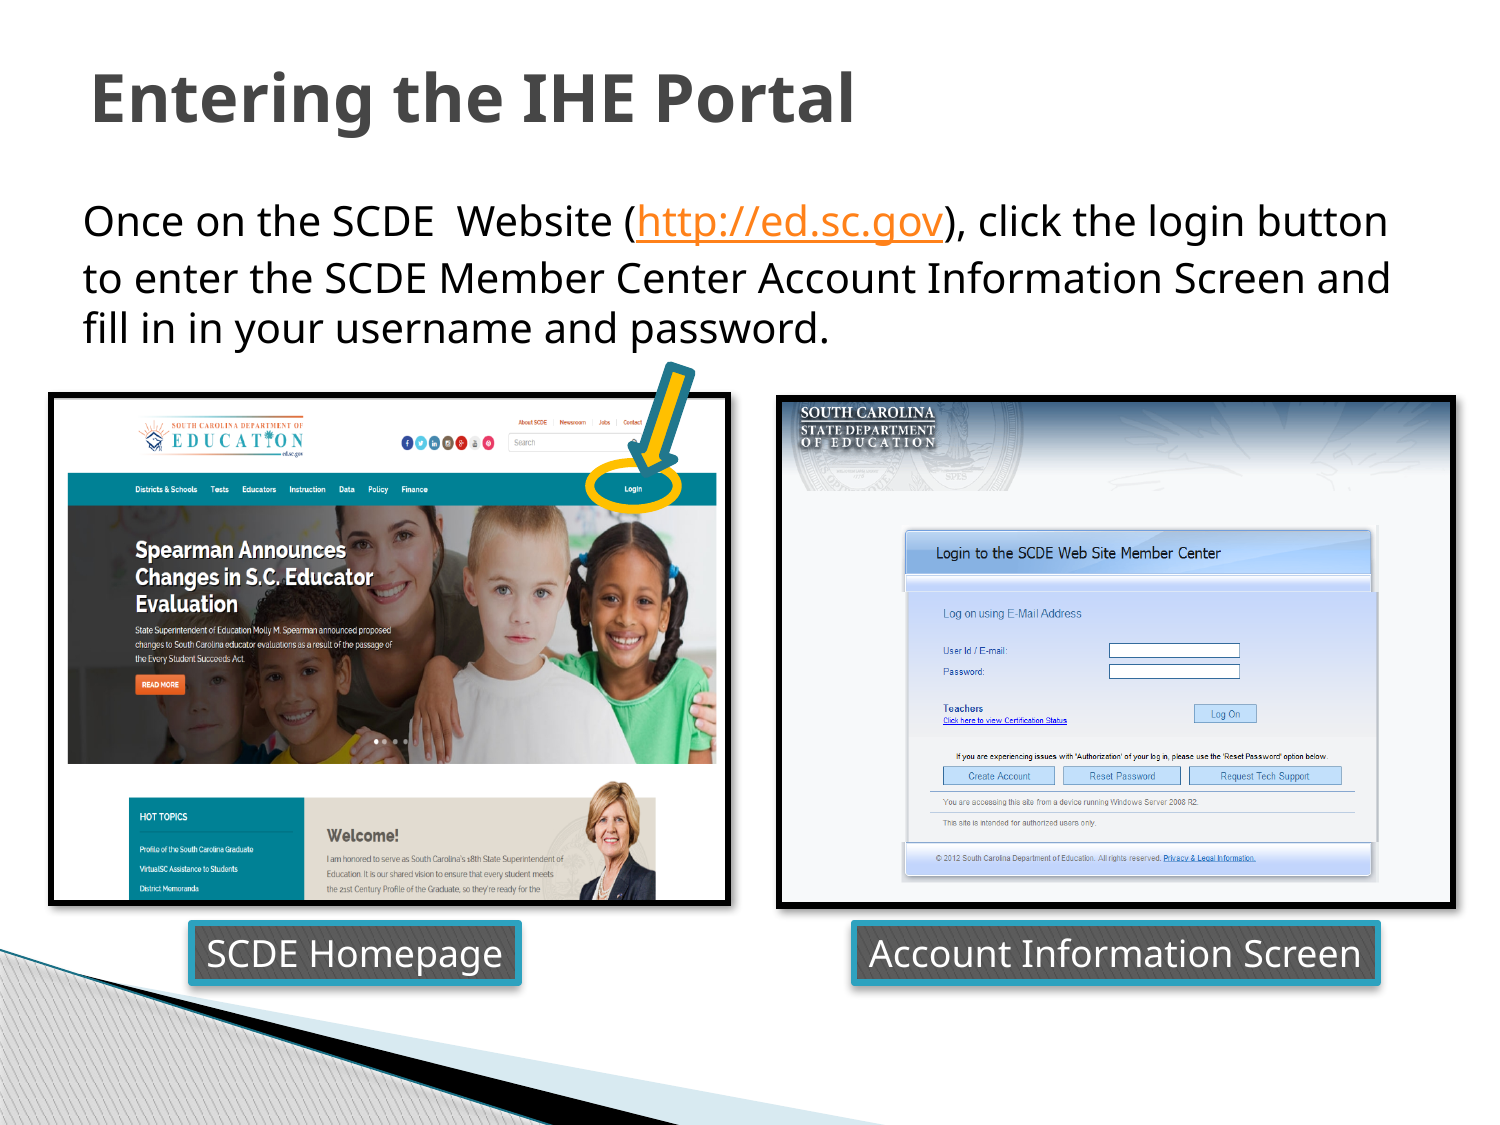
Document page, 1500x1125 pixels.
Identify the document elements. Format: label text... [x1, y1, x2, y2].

text_box [654, 361, 696, 398]
picture [781, 401, 1451, 903]
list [53, 398, 726, 901]
text_box SCDE Homepage [191, 922, 519, 983]
list Once on the SCDE Website (http://ed.sc.gov), click the login button to enter the SCDE Member Center Account Information Screen and fill in in your username and password. [50, 187, 1448, 365]
text_box Account Information Screen [853, 922, 1378, 983]
title Entering the IHE Portal [75, 62, 1425, 130]
